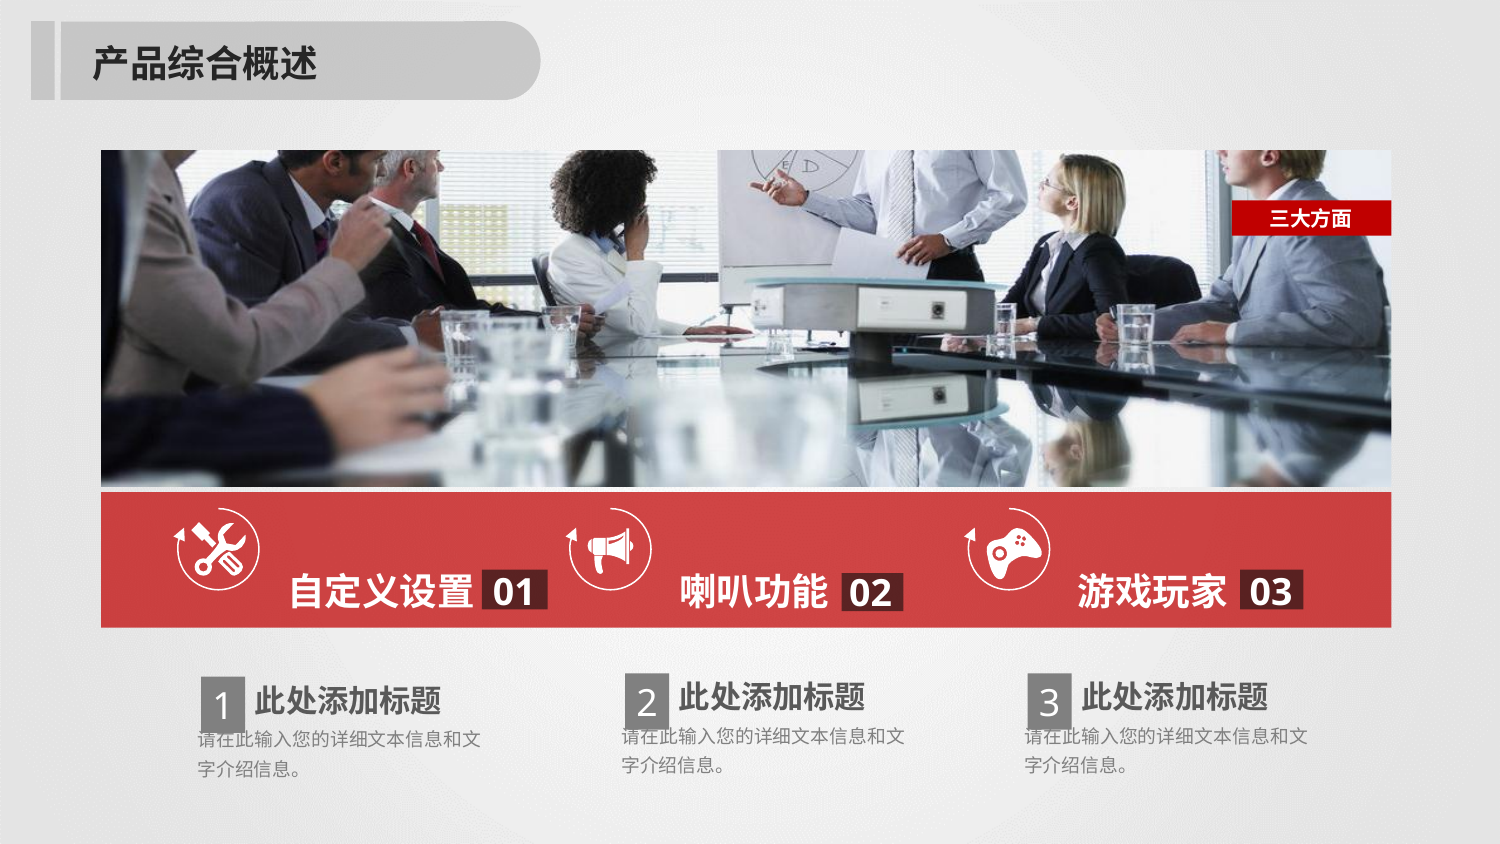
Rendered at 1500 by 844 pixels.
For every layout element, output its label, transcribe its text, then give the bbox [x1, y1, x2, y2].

text_box 产品综合概述 [81, 34, 549, 91]
text_box 2 [625, 673, 670, 730]
text_box 此处添加标题 [1070, 671, 1281, 712]
text_box [29, 19, 57, 102]
text_box 3 [1027, 673, 1072, 730]
text_box 请在此输入您的详细文本信息和文字介绍信息。 [186, 715, 493, 786]
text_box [100, 149, 1392, 629]
text_box [58, 19, 534, 103]
text_box 1 [201, 676, 246, 733]
text_box 请在此输入您的详细文本信息和文字介绍信息。 [1012, 712, 1320, 783]
text_box 请在此输入您的详细文本信息和文字介绍信息。 [610, 712, 917, 783]
text_box 此处添加标题 [243, 675, 454, 715]
picture [0, 0, 1500, 844]
text_box 此处添加标题 [667, 671, 878, 712]
